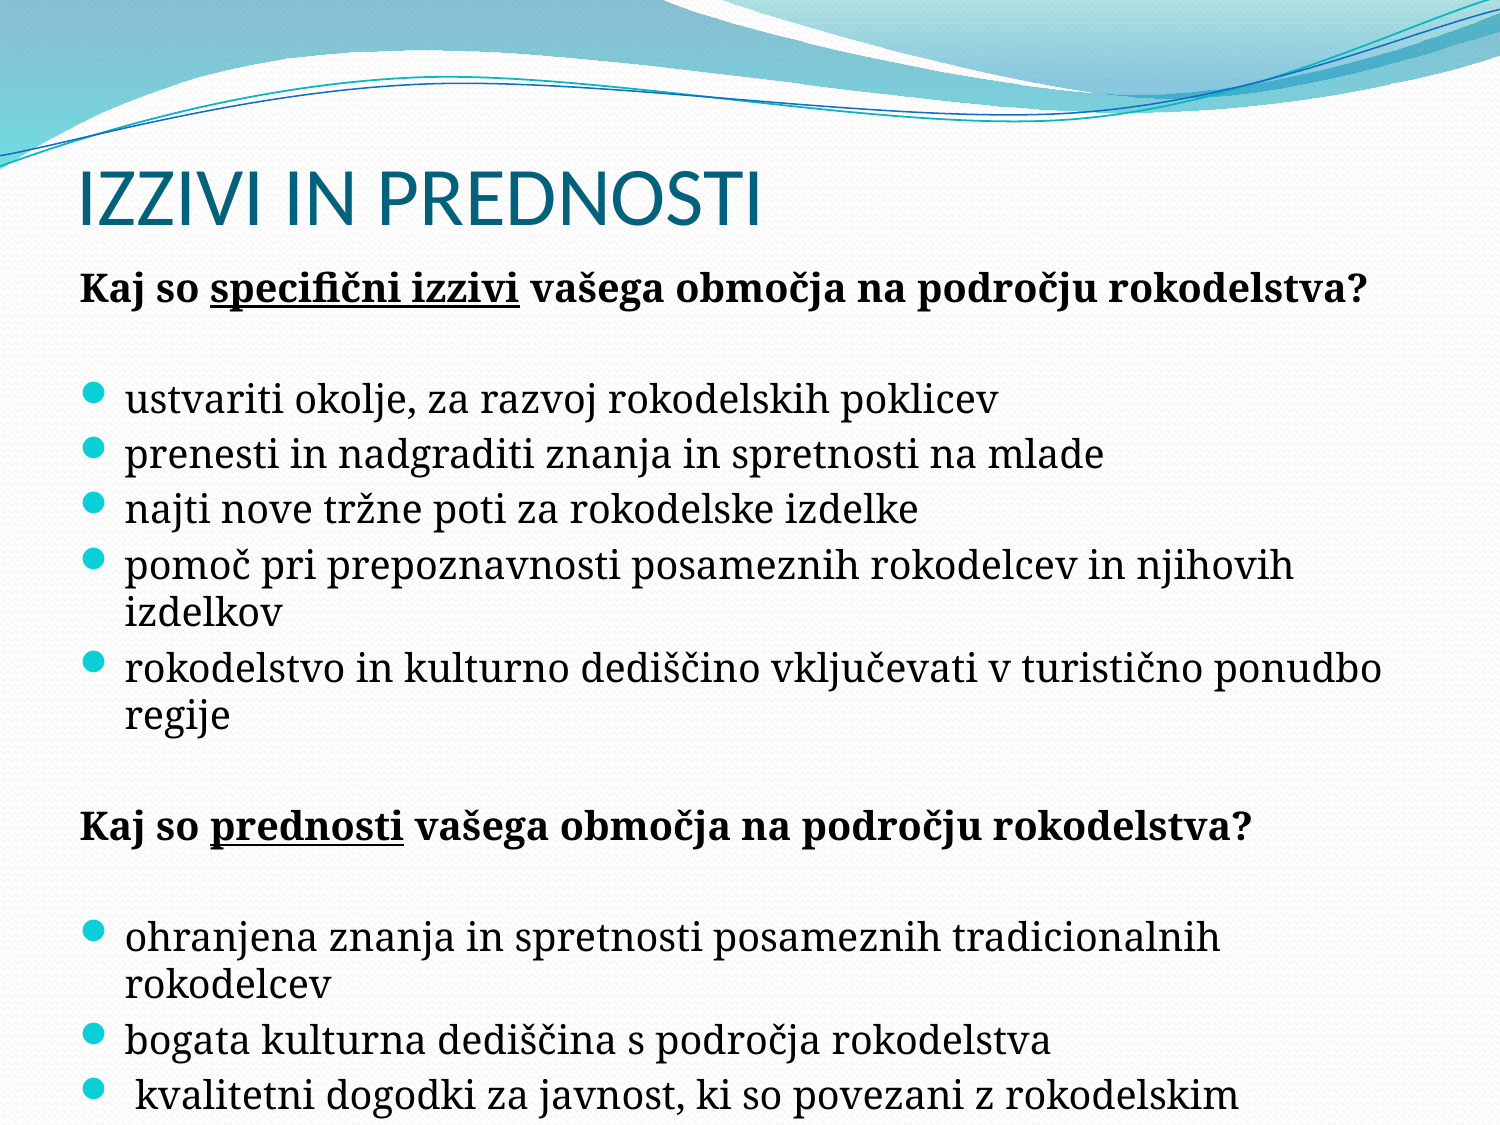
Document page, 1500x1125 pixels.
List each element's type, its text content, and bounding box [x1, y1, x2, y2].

title IZZIVI IN PREDNOSTI [76, 54, 1427, 243]
list Kaj so specifični izzivi vašega območja na področju rokodelstva? ustvariti okolje, za razvoj rokodelskih poklicev prenesti in nadgraditi znanja in spretnosti na mlade najti nove tržne poti za rokodelske izdelke pomoč pri prepoznavnosti posameznih rokodelcev in njihovih izdelkov rokodelstvo in kulturno dediščino vključevati v turistično ponudbo regije Kaj so prednosti vašega območja na področju rokodelstva? ohranjena znanja in spretnosti posameznih tradicionalnih rokodelcev bogata kulturna dediščina s področja rokodelstva kvalitetni dogodki za javnost, ki so povezani z rokodelskim vsebinami delujoč rokodelski center – Center DUO v Veržeju (razstavni prostor, opremljena delavnica, knjižnica, prodajni prostor…) [64, 255, 1415, 976]
